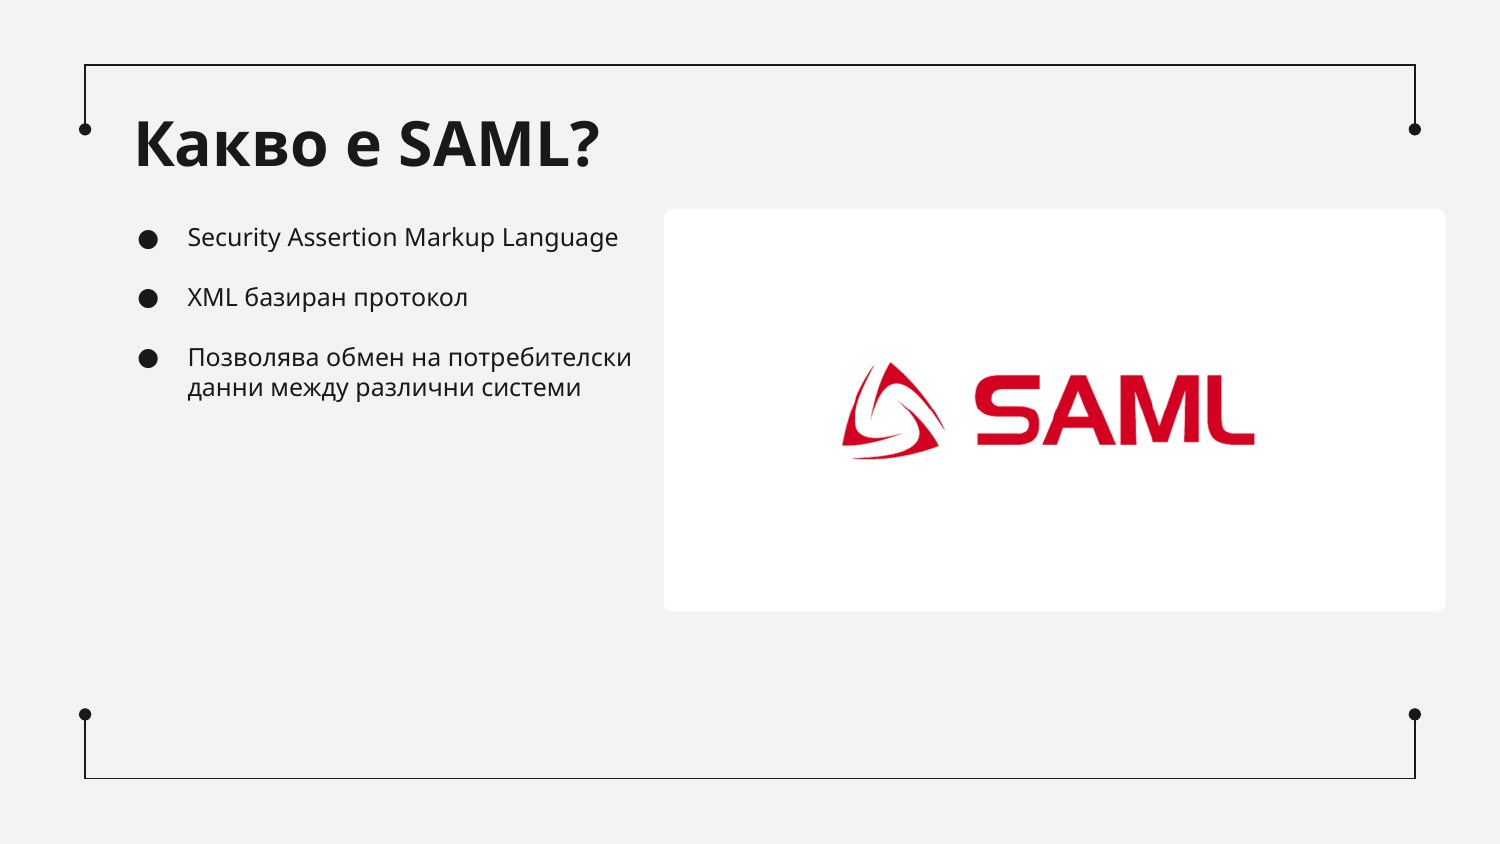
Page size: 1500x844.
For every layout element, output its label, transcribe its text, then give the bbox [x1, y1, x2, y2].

title Какво е SAML? [118, 88, 1383, 183]
picture [658, 206, 1451, 615]
text_box Security Assertion Markup Language XML базиран протокол Позволява обмен на потребителски данни между различни системи [97, 206, 659, 685]
